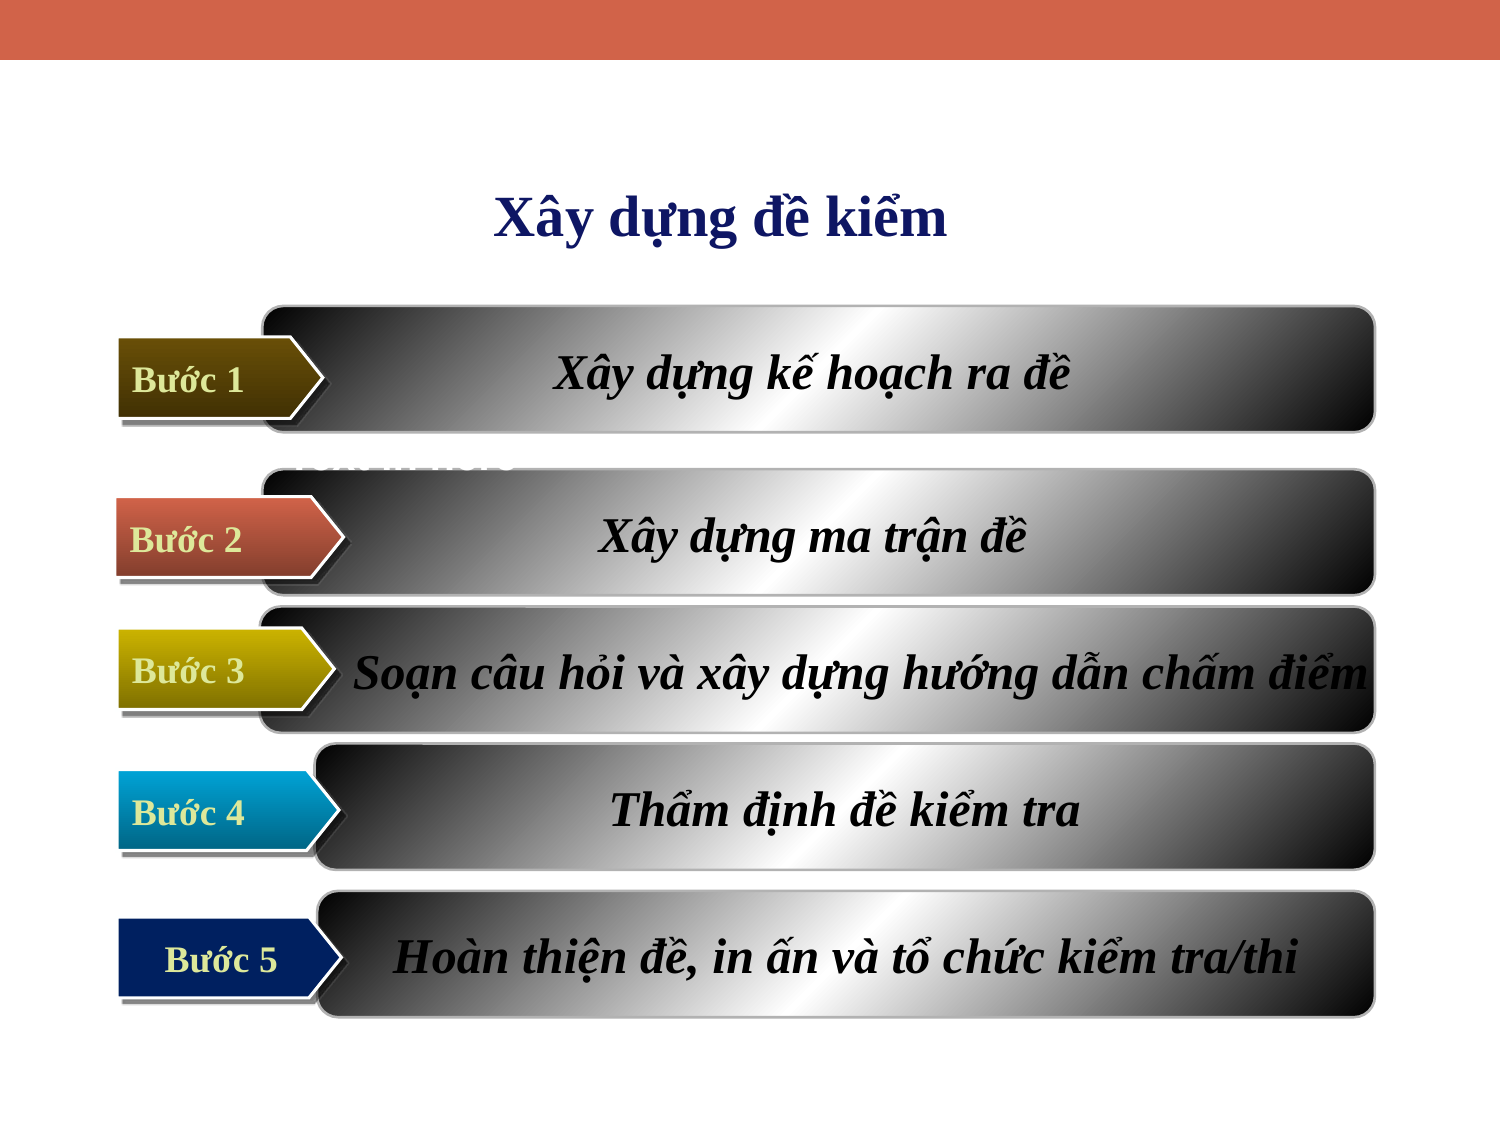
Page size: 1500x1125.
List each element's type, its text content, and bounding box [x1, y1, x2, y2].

text_box Text in here [235, 420, 570, 486]
text_box Thẩm định đề kiểm tra [314, 743, 1375, 870]
text_box Xây dựng ma trận đề [262, 469, 1376, 596]
text_box Xây dựng kế hoạch ra đề [262, 305, 1376, 433]
text_box Bước 1 [117, 336, 323, 419]
text_box Hoàn thiện đề, in ấn và tổ chức kiểm tra/thi [317, 890, 1375, 1018]
text_box Bước 5 [117, 916, 342, 998]
text_box Soạn câu hỏi và xây dựng hướng dẫn chấm điểm [259, 606, 1375, 733]
text_box Bước 3 [117, 628, 335, 710]
text_box Xây dựng đề kiểm tra [322, 162, 1220, 258]
text_box Bước 4 [117, 769, 340, 851]
text_box Bước 2 [114, 496, 344, 578]
